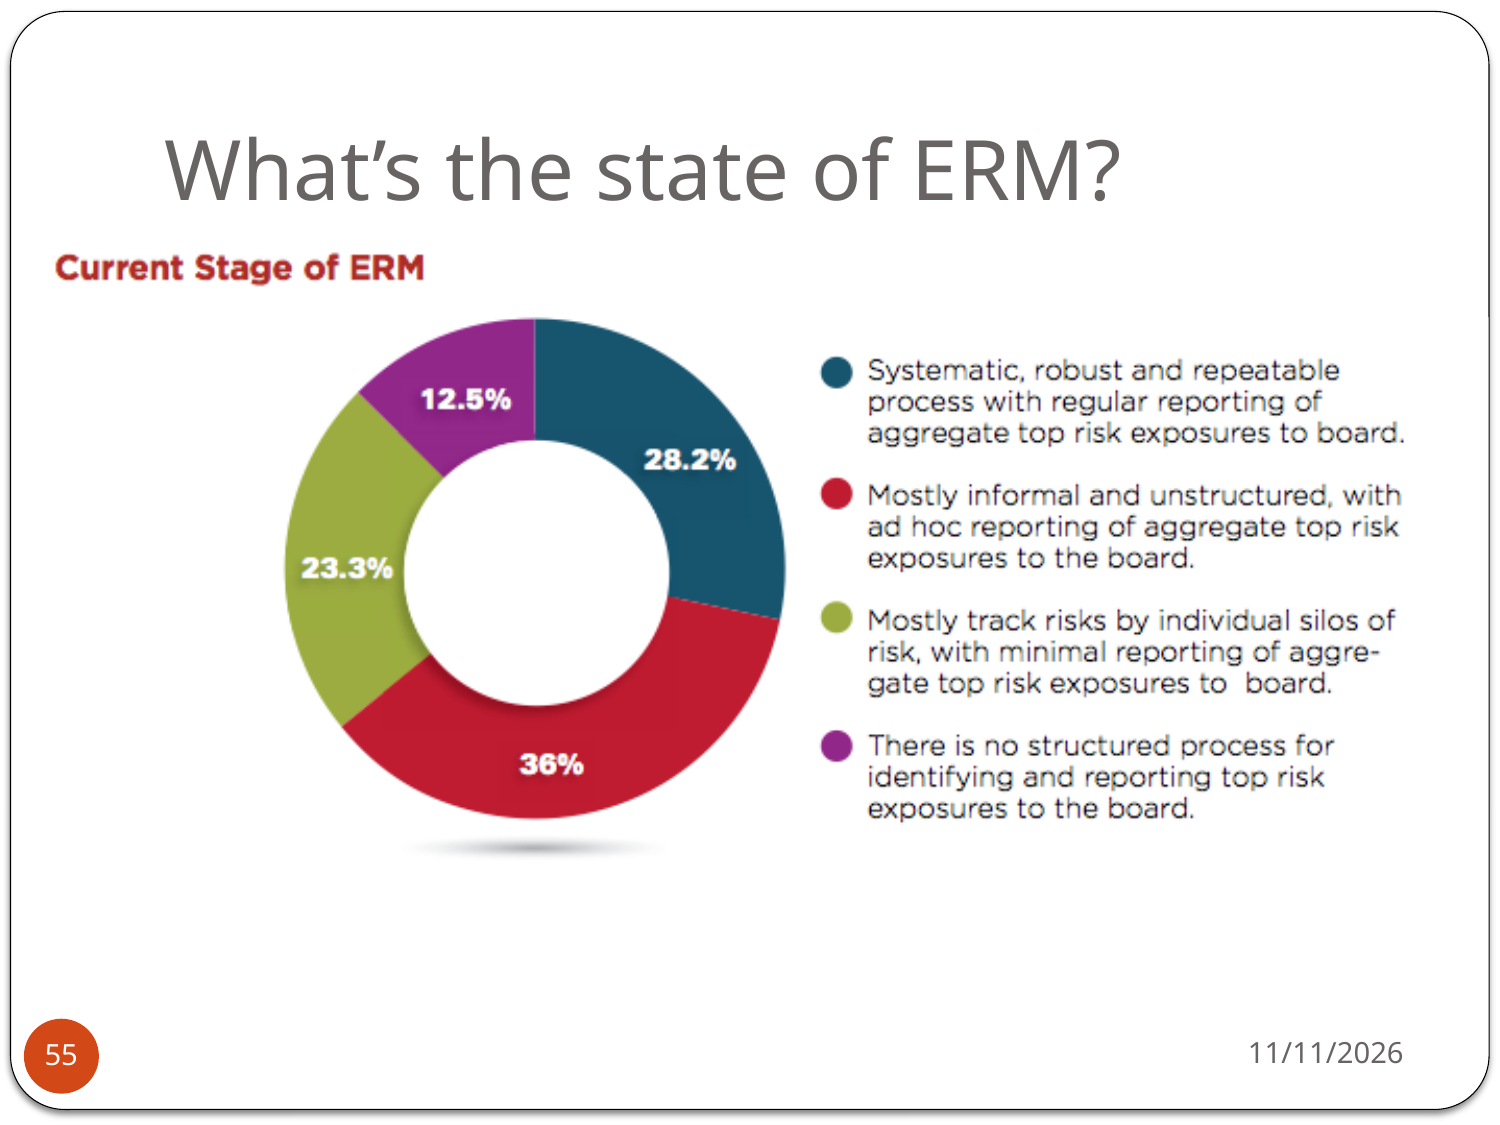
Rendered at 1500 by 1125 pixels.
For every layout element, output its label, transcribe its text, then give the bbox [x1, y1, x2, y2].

picture [46, 247, 1454, 878]
slide_number 55 [23, 1018, 99, 1094]
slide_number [1012, 1015, 1419, 1094]
title What’s the state of ERM? [150, 45, 1425, 233]
